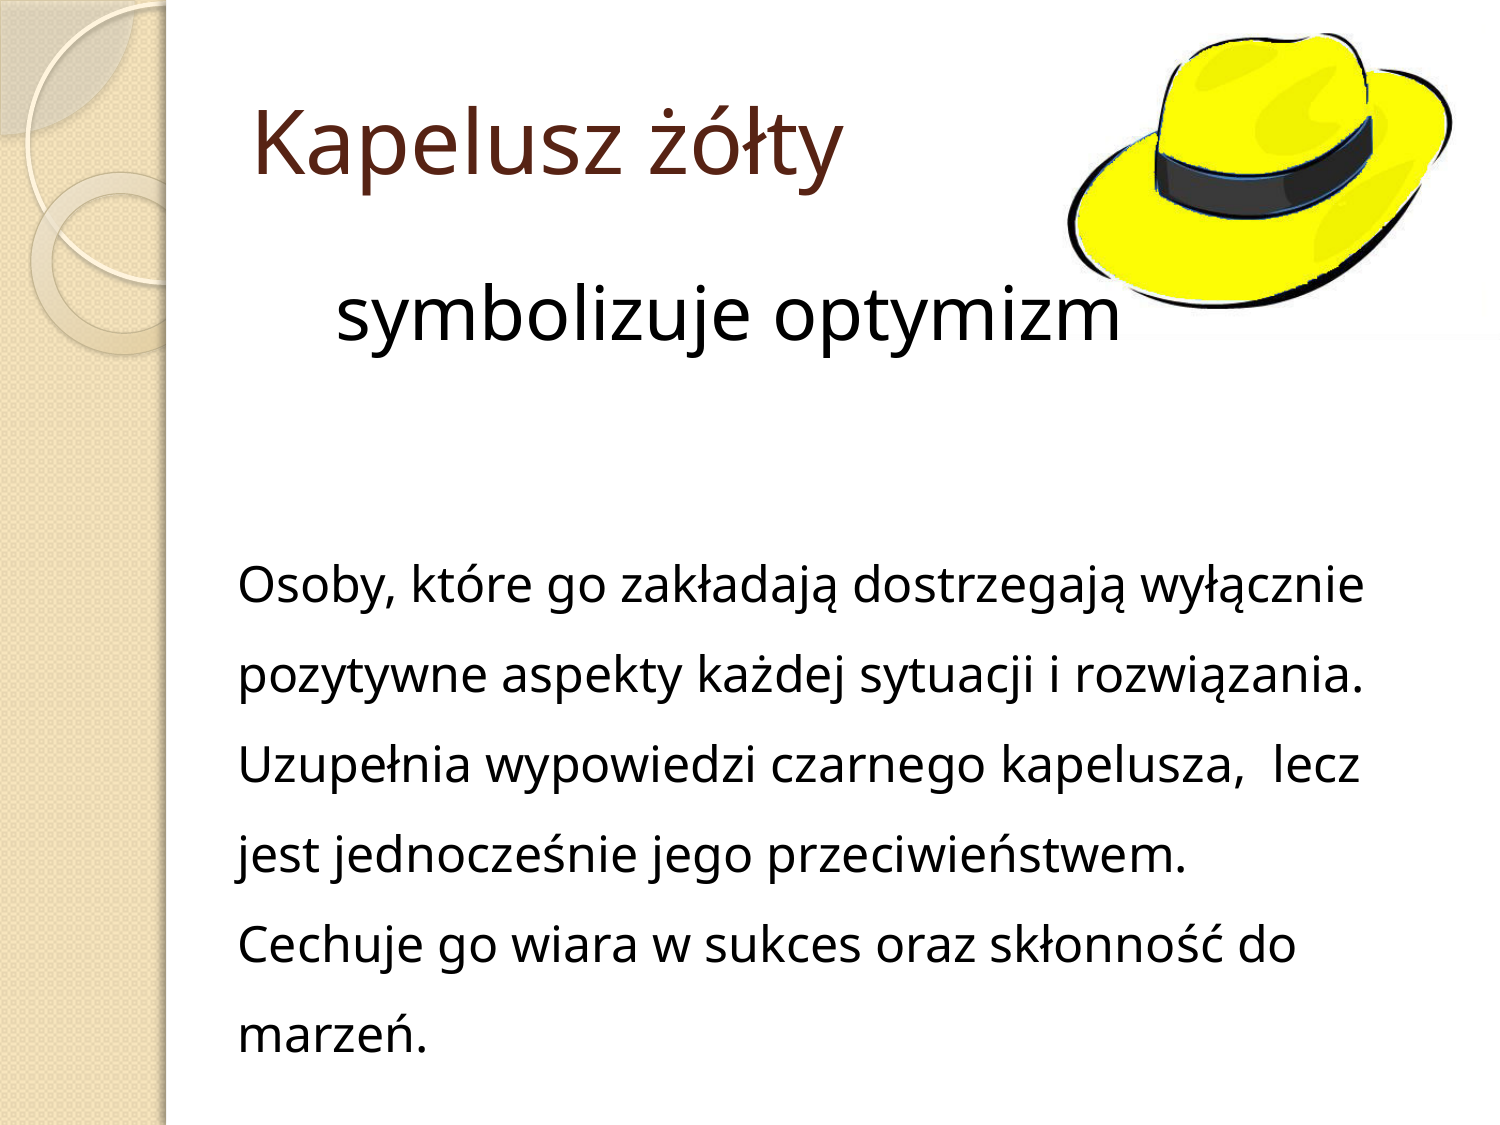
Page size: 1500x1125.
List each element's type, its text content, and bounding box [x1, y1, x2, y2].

title Kapelusz żółty [235, 45, 1013, 233]
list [1019, 0, 1500, 341]
text_box Osoby, które go zakładają dostrzegają wyłącznie pozytywne aspekty każdej sytuacji i rozwiązania. Uzupełnia wypowiedzi czarnego kapelusza, lecz jest jednocześnie jego przeciwieństwem. Cechuje go wiara w sukces oraz skłonność do marzeń. [222, 515, 1418, 1071]
text_box symbolizuje optymizm [320, 257, 1140, 363]
